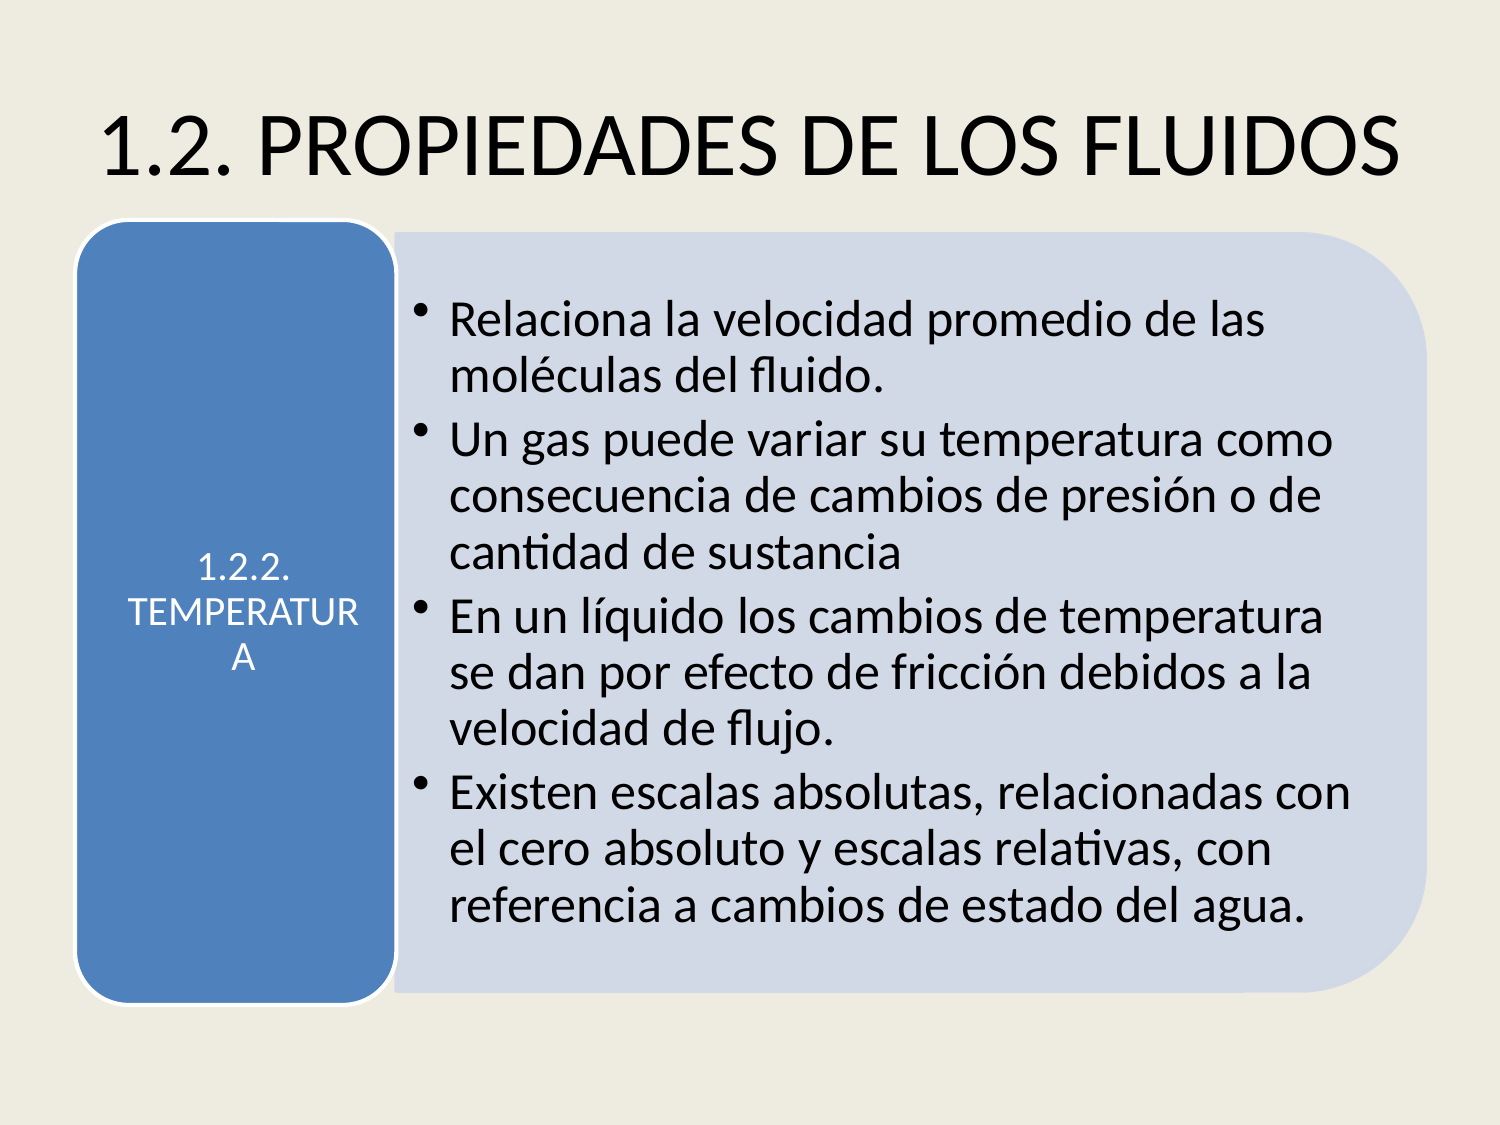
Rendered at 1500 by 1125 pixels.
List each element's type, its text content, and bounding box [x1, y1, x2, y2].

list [74, 219, 1426, 1006]
title 1.2. PROPIEDADES DE LOS FLUIDOS [75, 45, 1425, 219]
